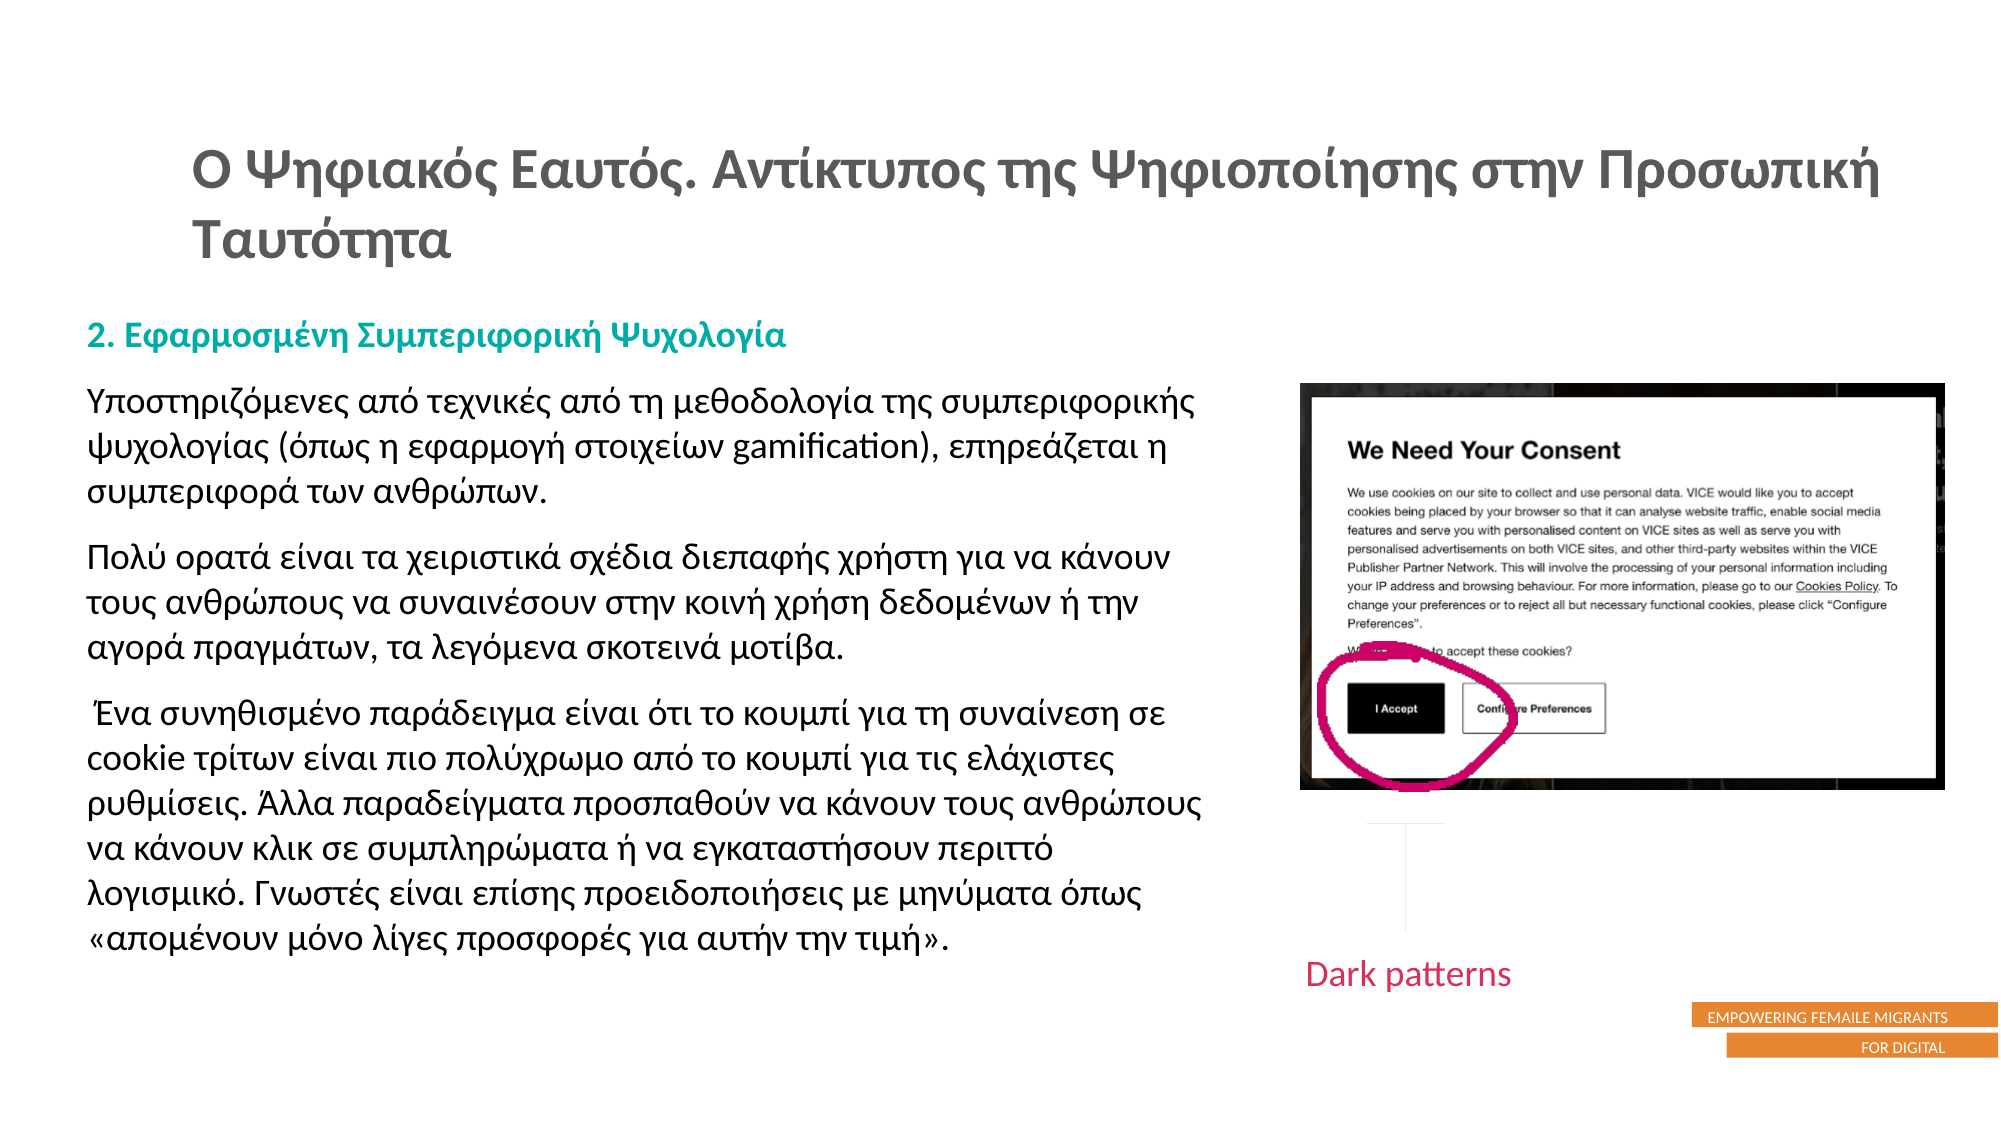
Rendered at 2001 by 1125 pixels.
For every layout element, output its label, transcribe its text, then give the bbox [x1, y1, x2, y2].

text_box Ο Ψηφιακός Εαυτός. Αντίκτυπος της Ψηφιοποίησης στην Προσωπική Ταυτότητα [178, 123, 1917, 280]
picture [1300, 383, 1945, 792]
text_box Dark patterns [1290, 941, 1623, 1001]
text_box 2. Εφαρμοσμένη Συμπεριφορική Ψυχολογία Υποστηριζόμενες από τεχνικές από τη μεθοδολογία της συμπεριφορικής ψυχολογίας (όπως η εφαρμογή στοιχείων gamification), επηρεάζεται η συμπεριφορά των ανθρώπων. Πολύ ορατά είναι τα χειριστικά σχέδια διεπαφής χρήστη για να κάνουν τους ανθρώπους να συναινέσουν στην κοινή χρήση δεδομένων ή την αγορά πραγμάτων, τα λεγόμενα σκοτεινά μοτίβα. Ένα συνηθισμένο παράδειγμα είναι ότι το κουμπί για τη συναίνεση σε cookie τρίτων είναι πιο πολύχρωμο από το κουμπί για τις ελάχιστες ρυθμίσεις. Άλλα παραδείγματα προσπαθούν να κάνουν τους ανθρώπους να κάνουν κλικ σε συμπληρώματα ή να εγκαταστήσουν περιττό λογισμικό. Γνωστές είναι επίσης προειδοποιήσεις με μηνύματα όπως «απομένουν μόνο λίγες προσφορές για αυτήν την τιμή». [72, 302, 1232, 1029]
